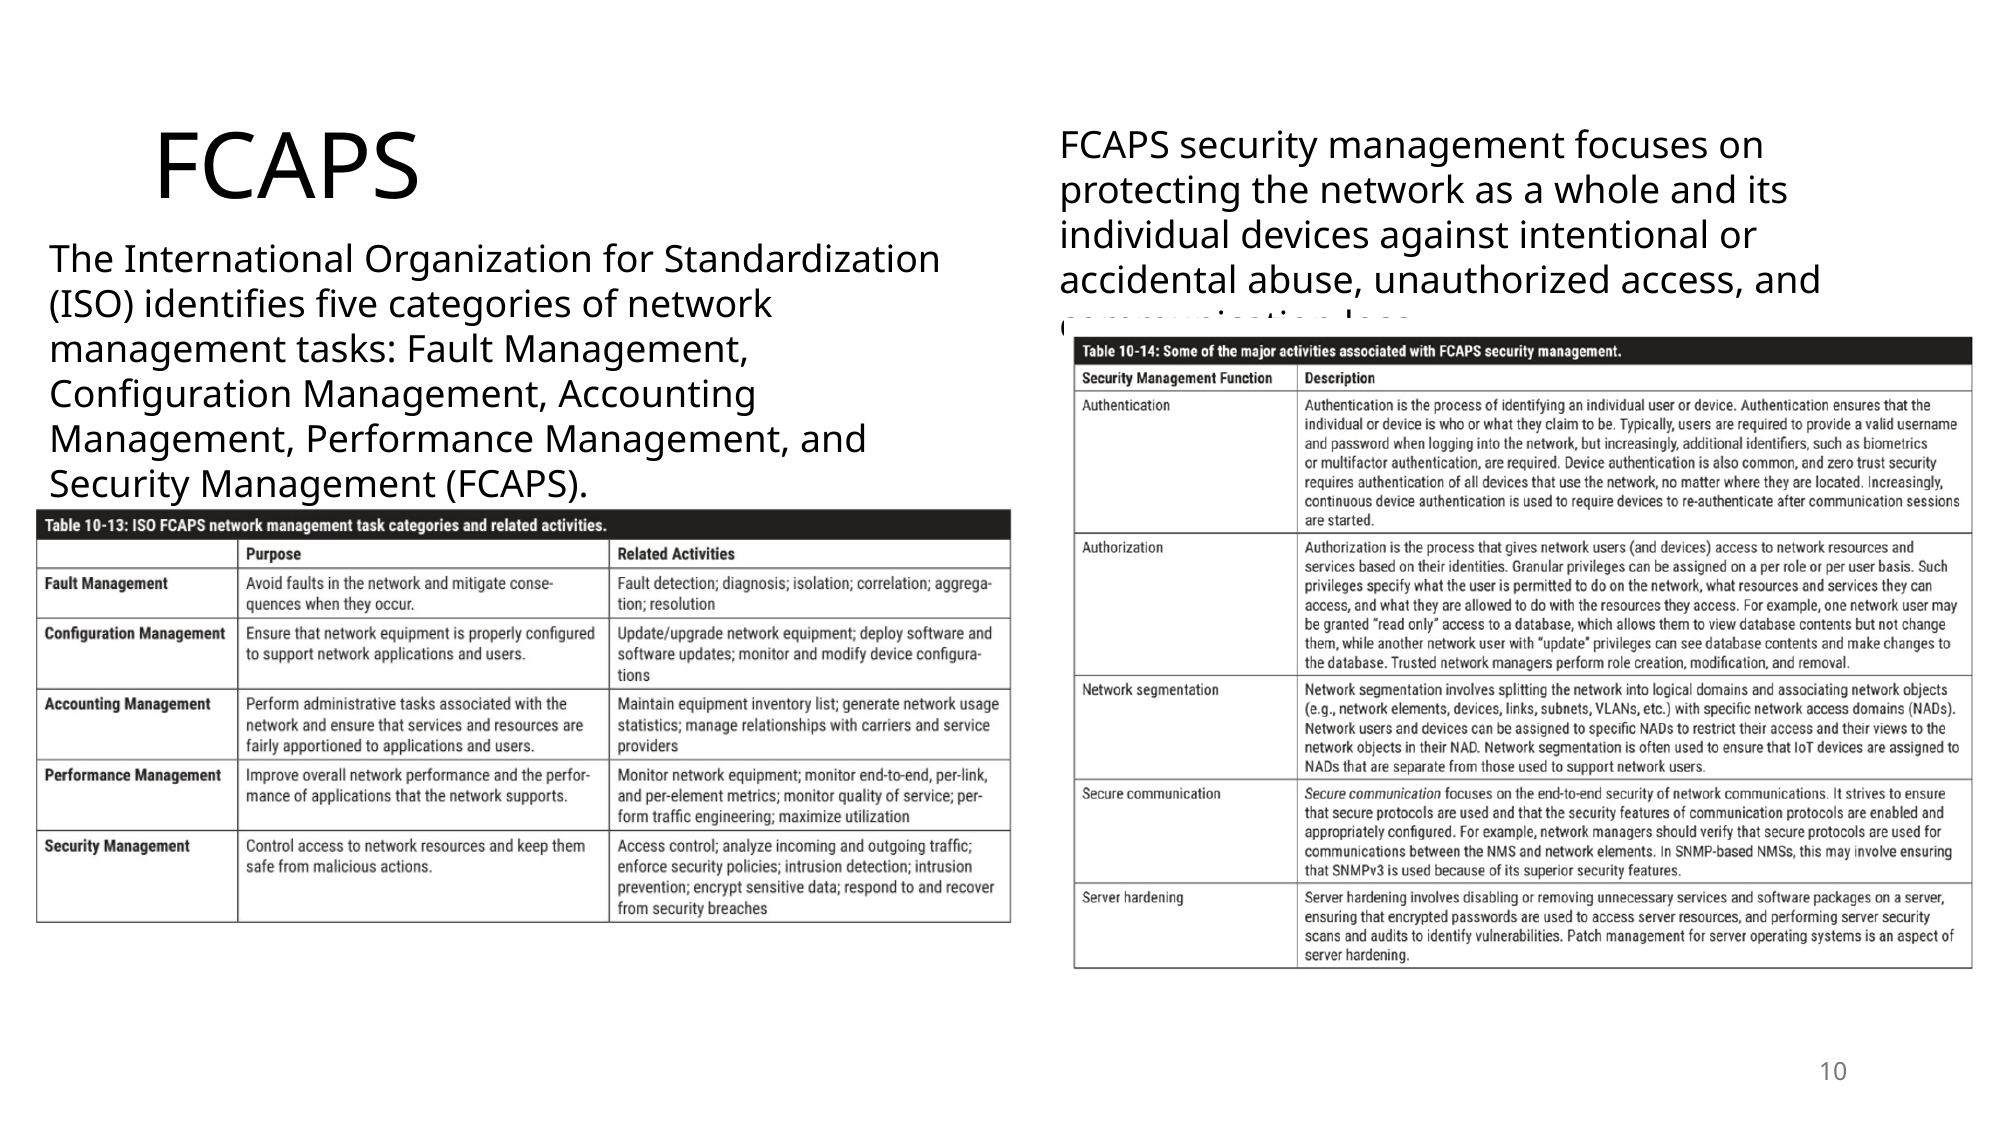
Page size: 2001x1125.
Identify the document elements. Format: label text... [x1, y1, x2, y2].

title FCAPS [137, 59, 1863, 278]
text_box The International Organization for Standardization (ISO) identifies five categories of network management tasks: Fault Management, Configuration Management, Accounting Management, Performance Management, and Security Management (FCAPS). [34, 227, 986, 505]
picture [1064, 317, 1986, 978]
picture [33, 505, 1026, 924]
slide_number 10 [1412, 1042, 1863, 1103]
text_box FCAPS security management focuses on protecting the network as a whole and its individual devices against intentional or accidental abuse, unauthorized access, and communication loss. [1044, 113, 1956, 354]
